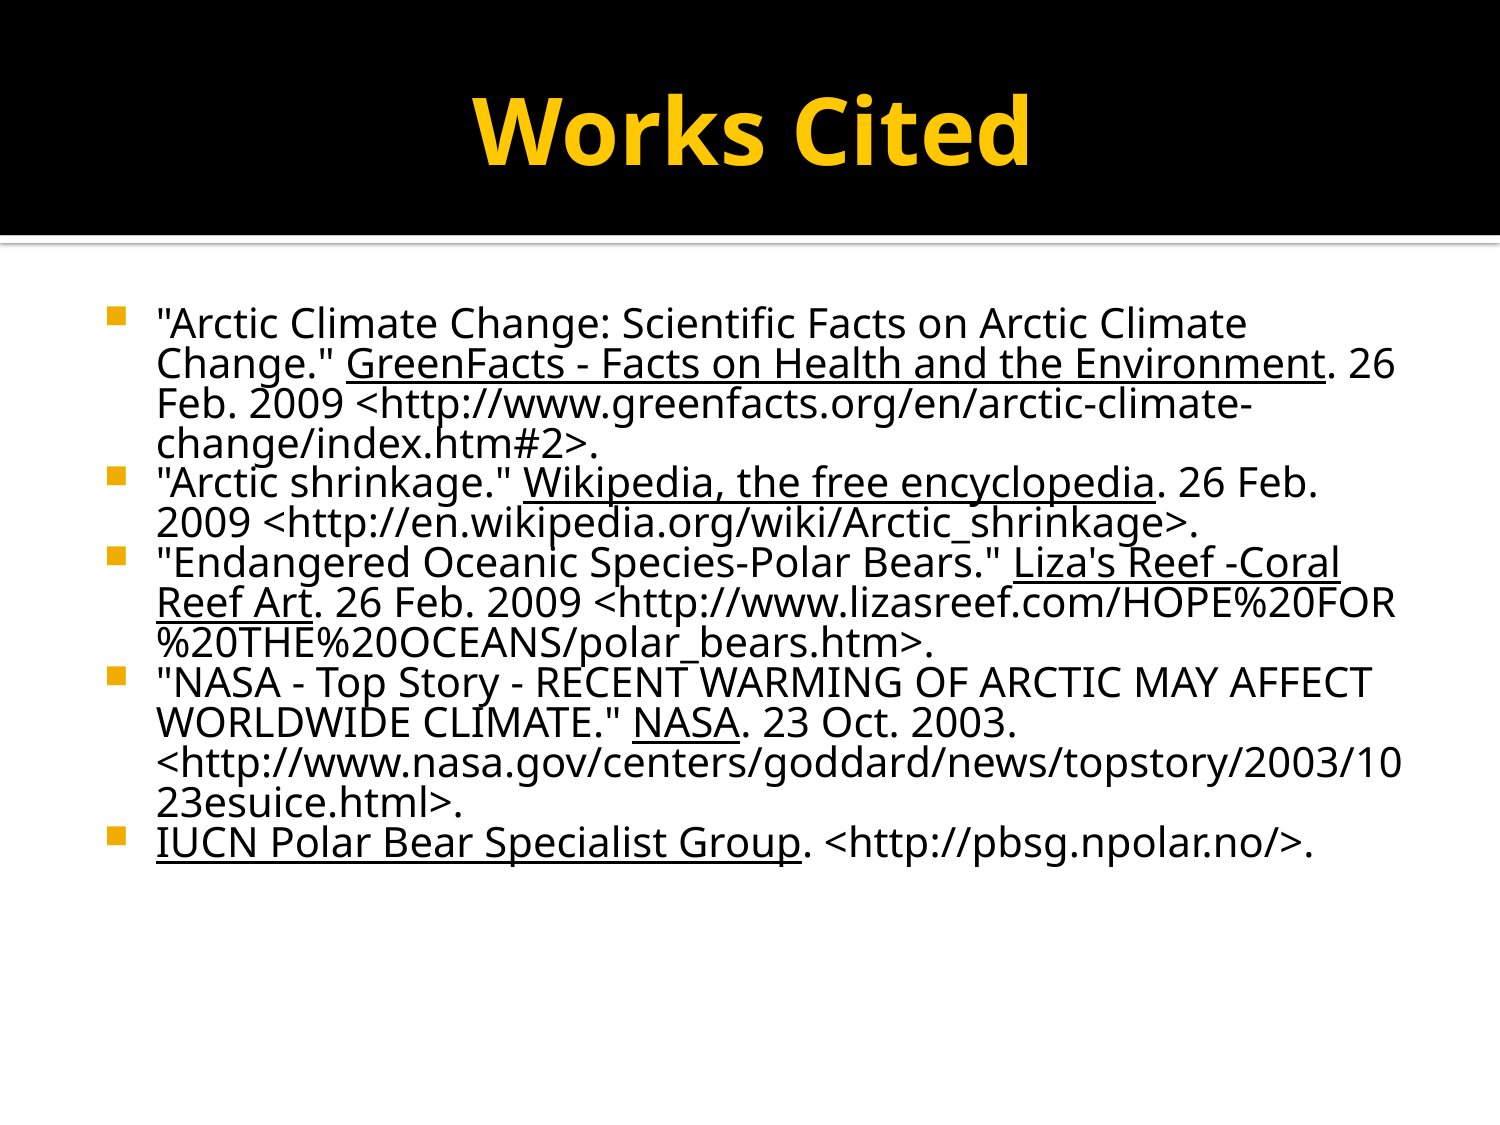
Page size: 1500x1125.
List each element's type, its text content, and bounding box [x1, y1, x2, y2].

title Works Cited [75, 24, 1425, 231]
list "Arctic Climate Change: Scientific Facts on Arctic Climate Change." GreenFacts - Facts on Health and the Environment. 26 Feb. 2009 <http://www.greenfacts.org/en/arctic-climate-change/index.htm#2>. "Arctic shrinkage." Wikipedia, the free encyclopedia. 26 Feb. 2009 <http://en.wikipedia.org/wiki/Arctic_shrinkage>. "Endangered Oceanic Species-Polar Bears." Liza's Reef -Coral Reef Art. 26 Feb. 2009 <http://www.lizasreef.com/HOPE%20FOR%20THE%20OCEANS/polar_bears.htm>. "NASA - Top Story - RECENT WARMING OF ARCTIC MAY AFFECT WORLDWIDE CLIMATE." NASA. 23 Oct. 2003. <http://www.nasa.gov/centers/goddard/news/topstory/2003/1023esuice.html>. IUCN Polar Bear Specialist Group. <http://pbsg.npolar.no/>. [74, 290, 1426, 1051]
